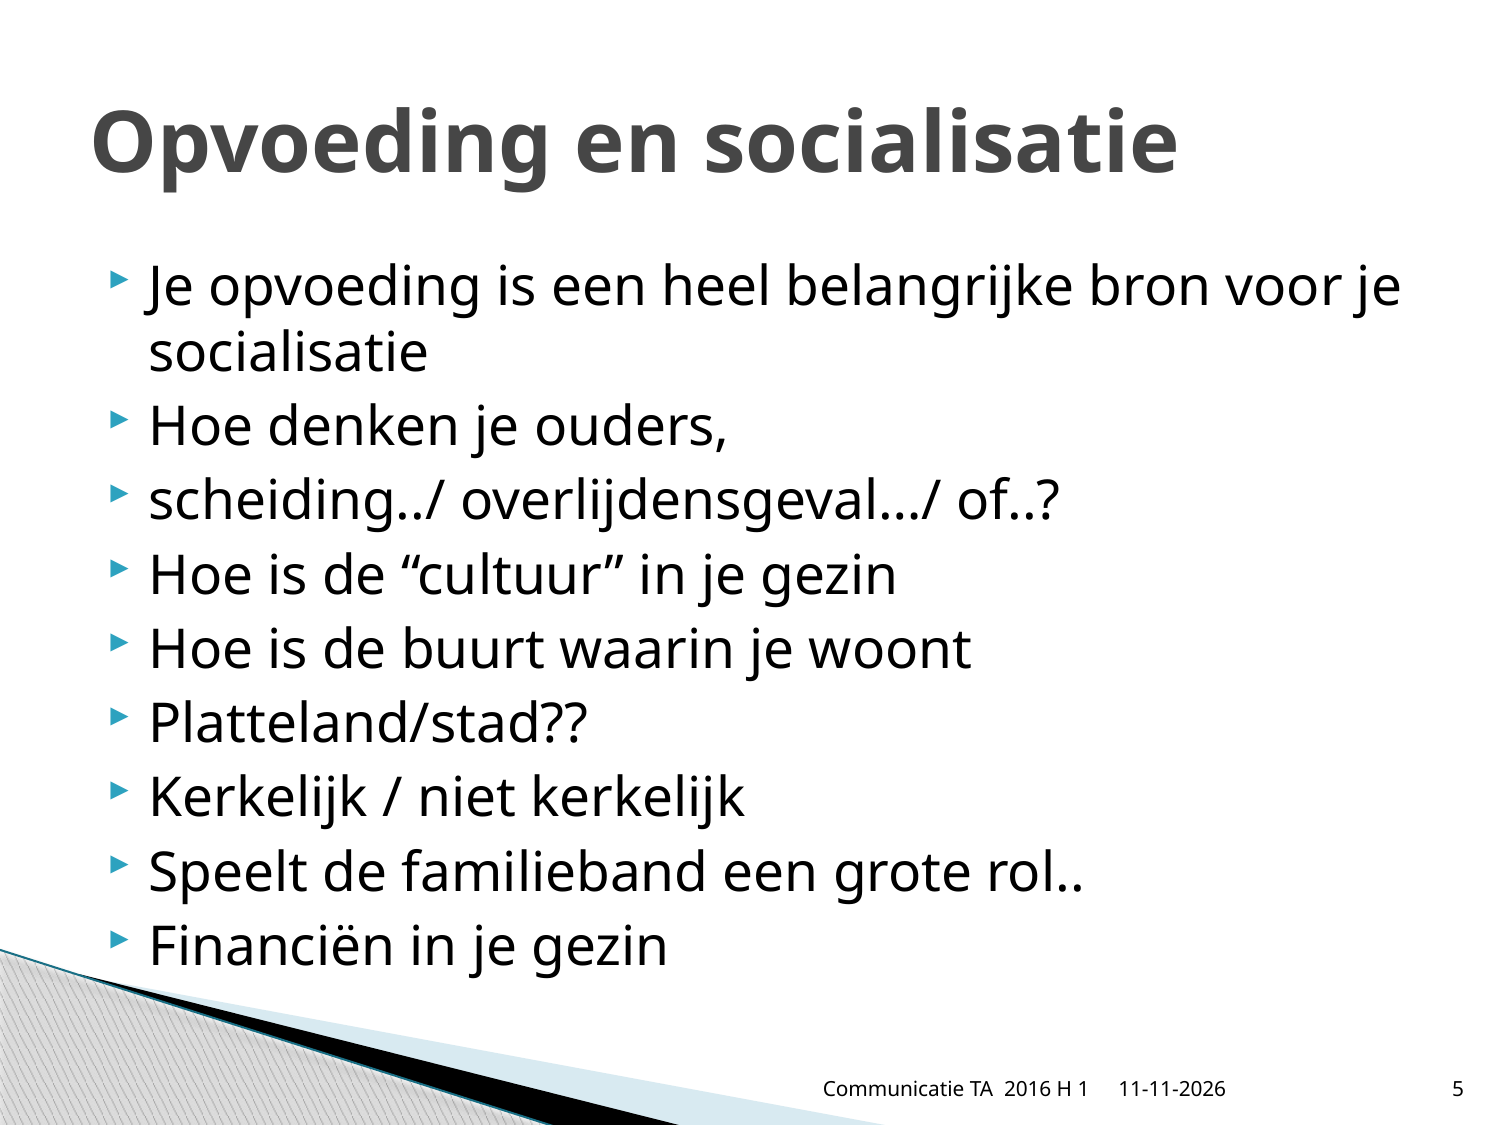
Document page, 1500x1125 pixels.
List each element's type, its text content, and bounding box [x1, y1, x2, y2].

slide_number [1105, 1051, 1418, 1112]
slide_number 5 [1418, 1051, 1479, 1112]
title Opvoeding en socialisatie [75, 45, 1425, 233]
list Je opvoeding is een heel belangrijke bron voor je socialisatie Hoe denken je ouders, scheiding../ overlijdensgeval…/ of..? Hoe is de “cultuur” in je gezin Hoe is de buurt waarin je woont Platteland/stad?? Kerkelijk / niet kerkelijk Speelt de familieband een grote rol.. Financiën in je gezin [75, 243, 1425, 986]
footer Communicatie TA 2016 H 1 [718, 1051, 1105, 1112]
